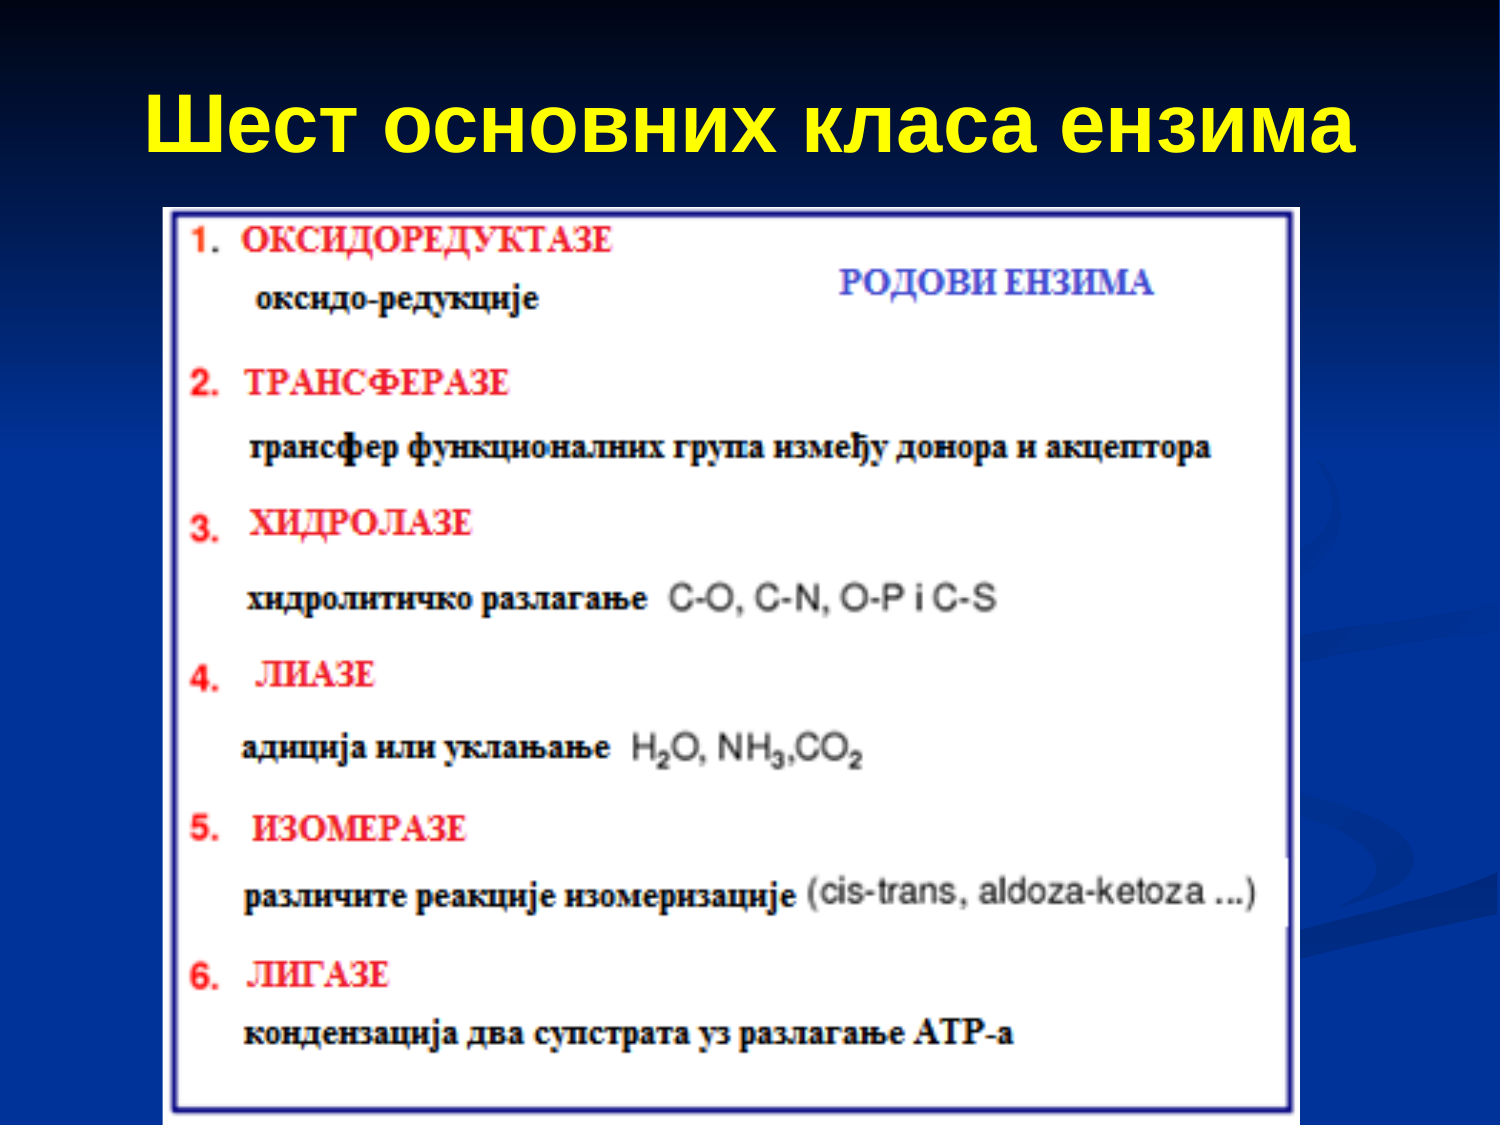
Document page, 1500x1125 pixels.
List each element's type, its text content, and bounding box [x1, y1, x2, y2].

title Шест основних класа ензима [74, 25, 1426, 213]
picture [162, 207, 1301, 1125]
